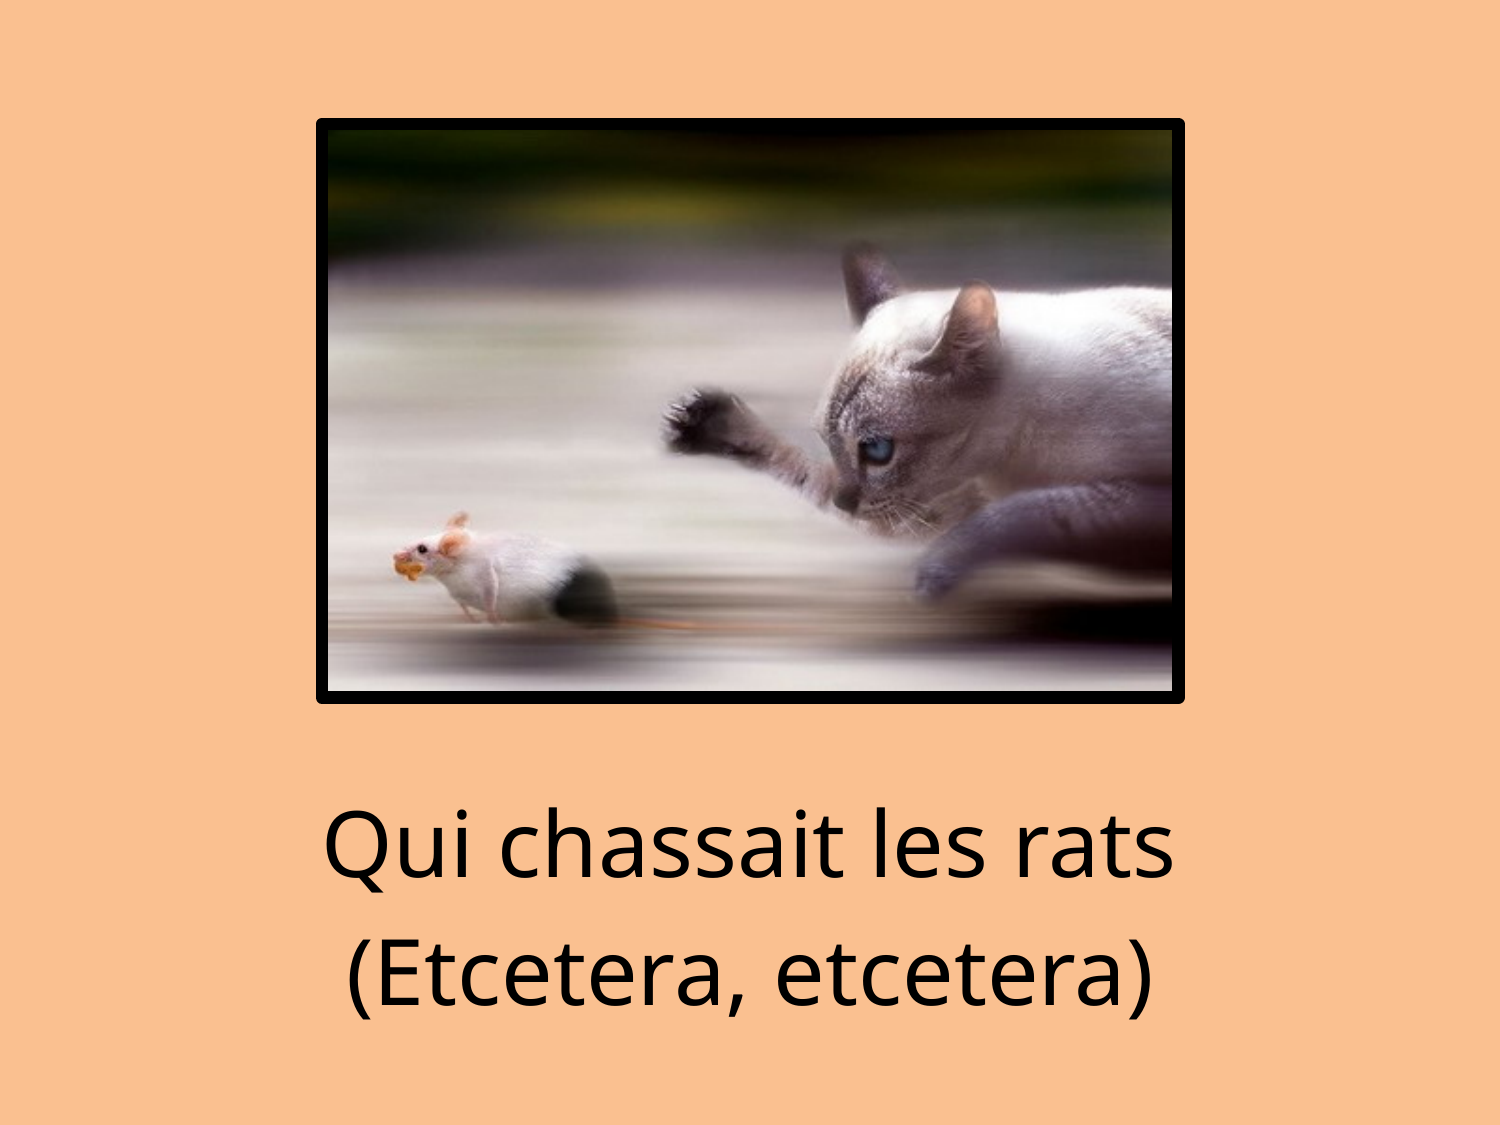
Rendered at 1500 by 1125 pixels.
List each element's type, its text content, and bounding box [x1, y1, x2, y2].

picture [327, 130, 1173, 692]
list Qui chassait les rats (Etcetera, etcetera) [75, 778, 1425, 1067]
